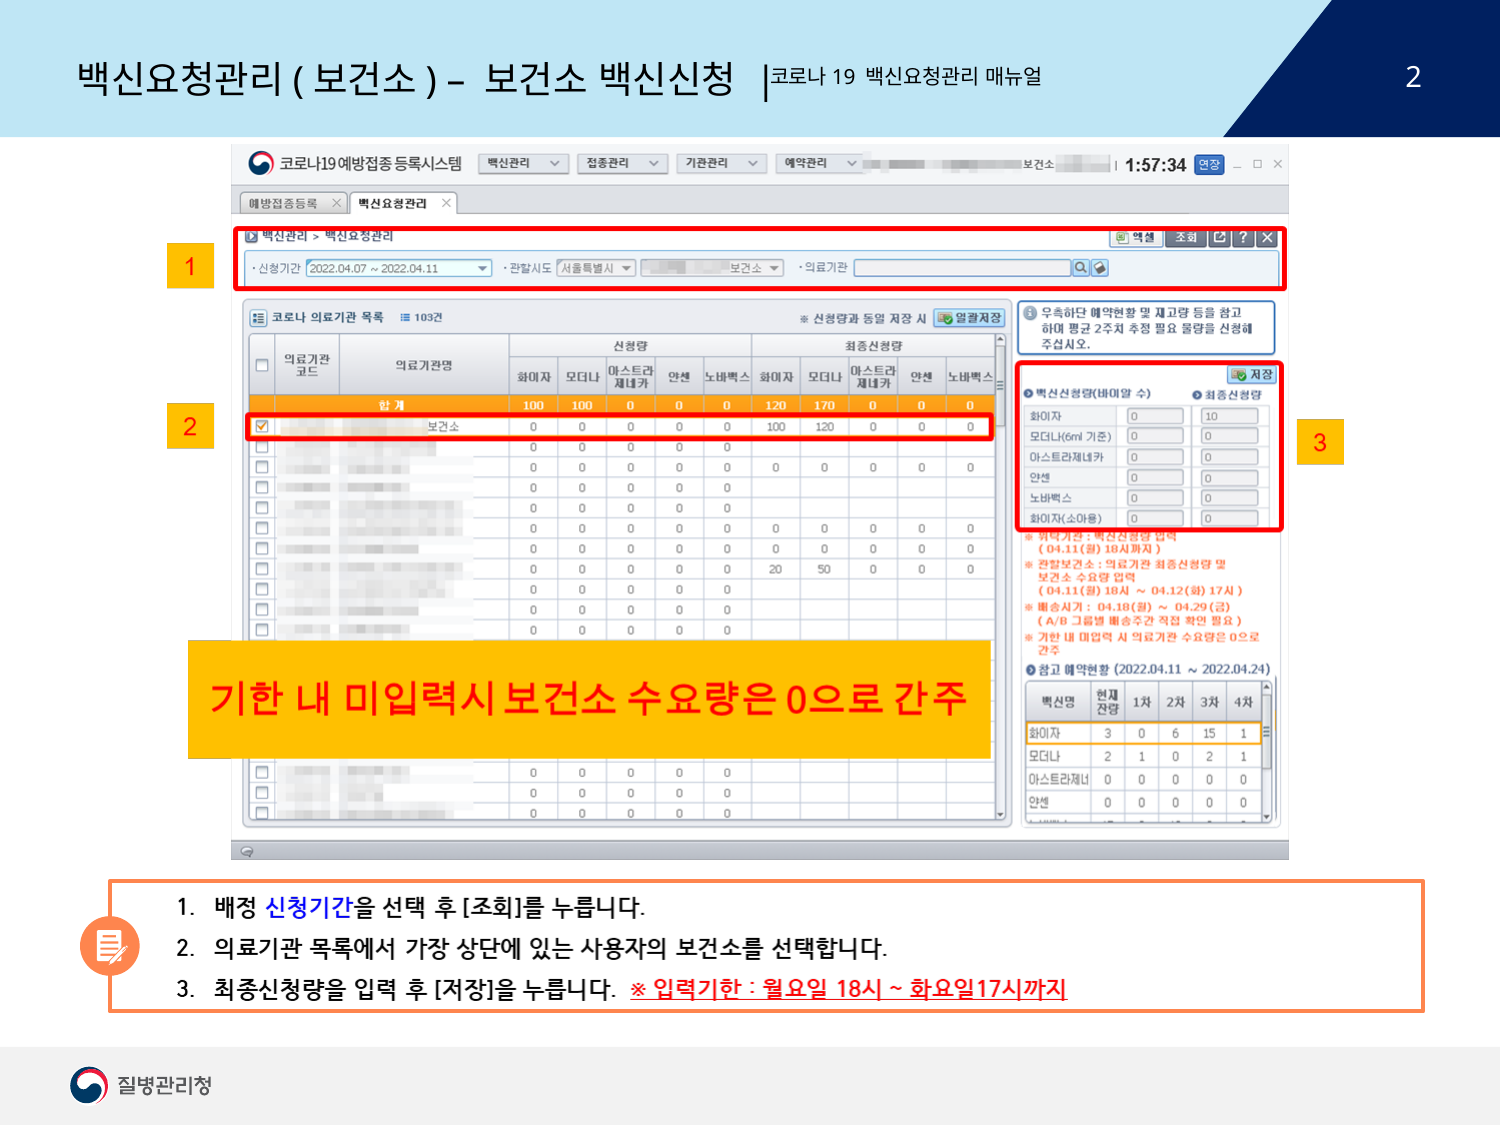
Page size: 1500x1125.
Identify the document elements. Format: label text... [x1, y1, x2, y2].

text_box 코로나19 백신요청관리 매뉴얼 [755, 52, 1421, 100]
text_box 백신요청관리(보건소) – 보건소 백신신청 | [61, 42, 845, 114]
picture [158, 144, 1352, 1047]
text_box 2 [1367, 40, 1460, 112]
